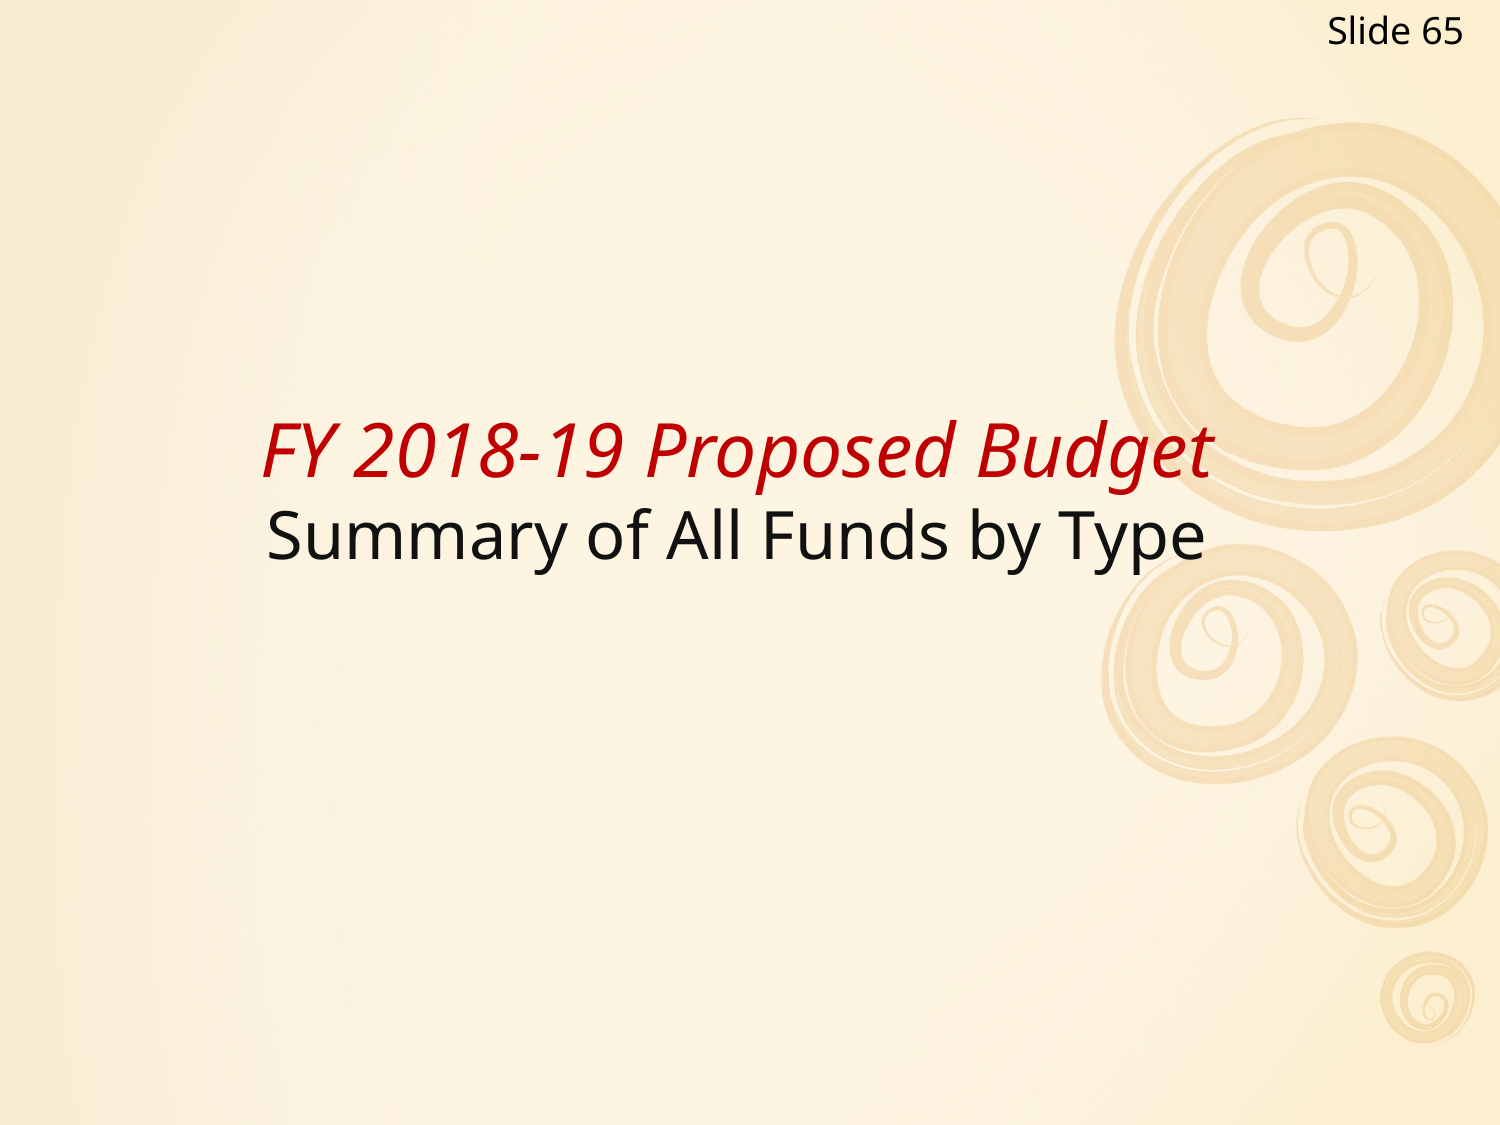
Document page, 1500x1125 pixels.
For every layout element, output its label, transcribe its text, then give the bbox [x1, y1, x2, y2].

title FY 2018-19 Proposed Budget Summary of All Funds by Type [37, 437, 1438, 538]
picture [0, 0, 1500, 1125]
slide_number Slide 65 [1312, 0, 1500, 75]
